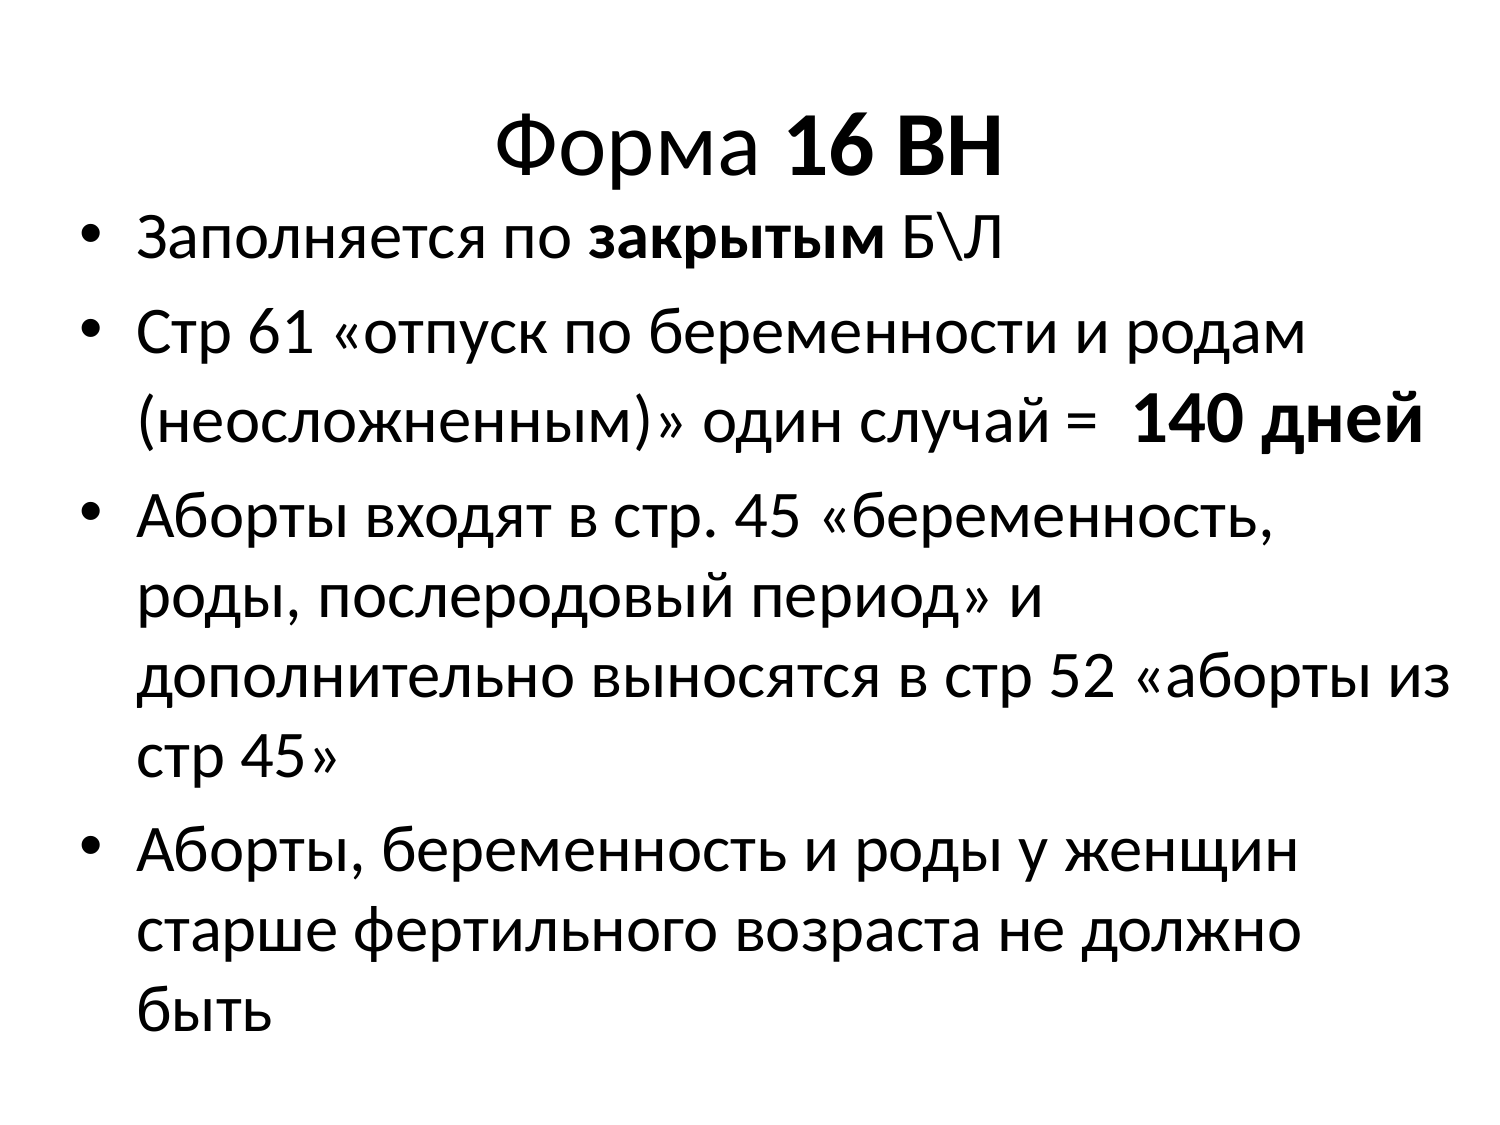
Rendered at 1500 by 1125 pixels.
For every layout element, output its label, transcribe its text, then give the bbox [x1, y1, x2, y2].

title Форма 16 ВН [75, 45, 1425, 184]
list Заполняется по закрытым Б\Л Стр 61 «отпуск по беременности и родам (неосложненным)» один случай = 140 дней Аборты входят в стр. 45 «беременность, роды, послеродовый период» и дополнительно выносятся в стр 52 «аборты из стр 45» Аборты, беременность и роды у женщин старше фертильного возраста не должно быть [64, 184, 1471, 1125]
